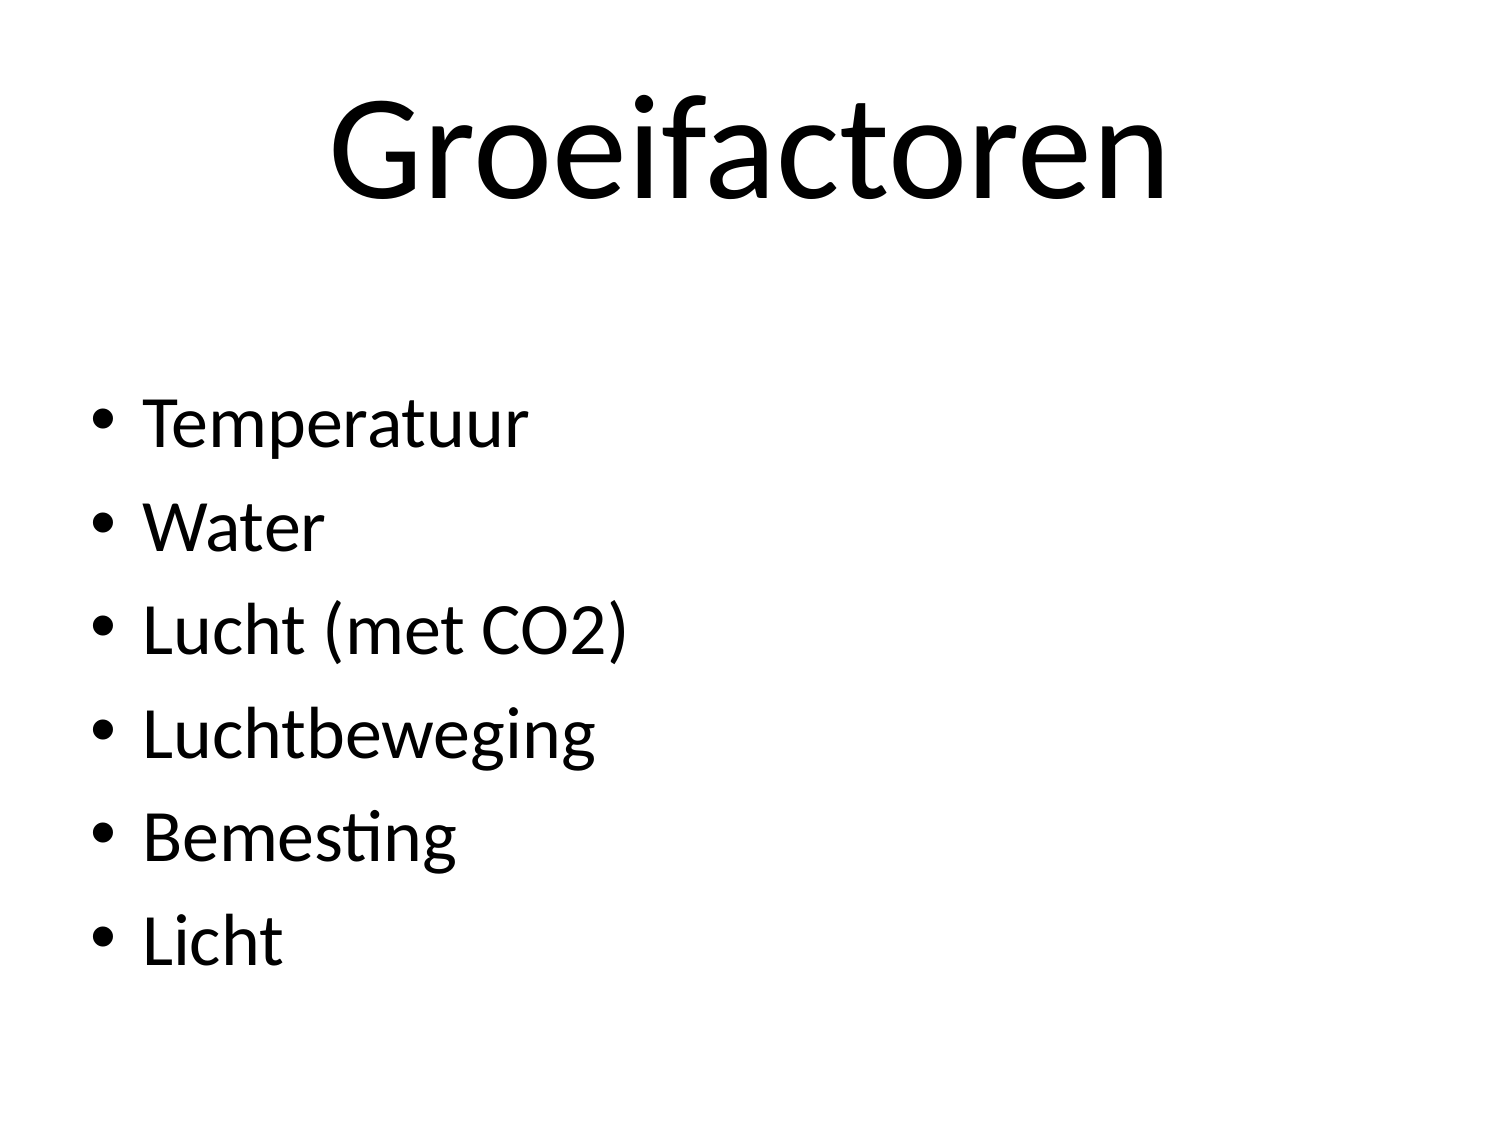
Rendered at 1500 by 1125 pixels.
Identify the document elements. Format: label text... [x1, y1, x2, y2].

list Temperatuur Water Lucht (met CO2) Luchtbeweging Bemesting Licht [75, 262, 1425, 1005]
title Groeifactoren [75, 45, 1425, 233]
